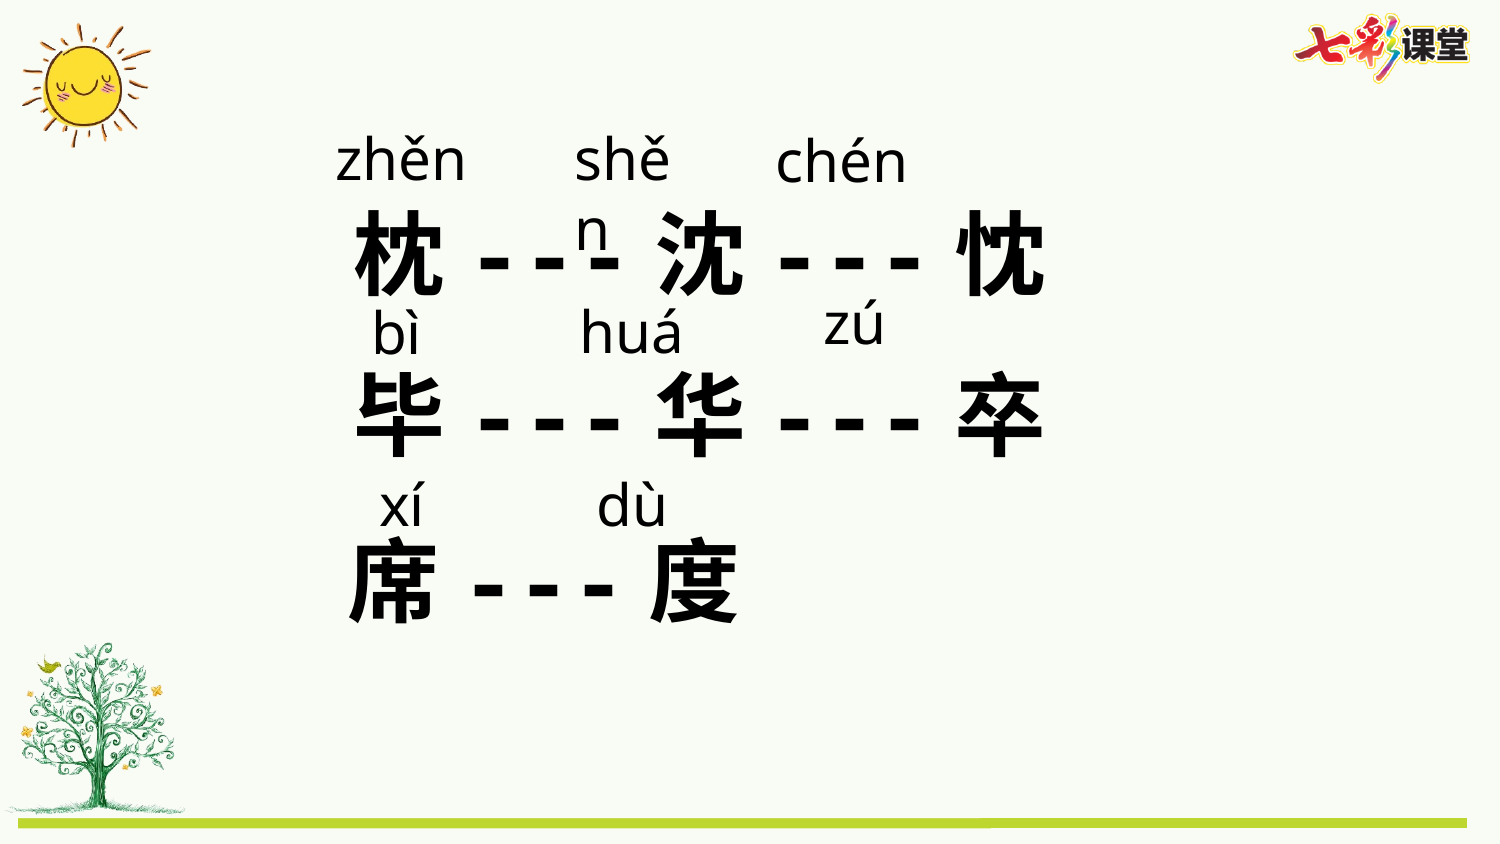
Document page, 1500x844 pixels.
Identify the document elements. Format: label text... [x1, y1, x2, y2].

text_box xí [364, 460, 440, 546]
text_box chén [760, 116, 926, 202]
text_box 席---度 [332, 516, 1044, 641]
text_box huá [564, 287, 743, 373]
picture [0, 608, 1467, 844]
text_box zú [808, 278, 913, 364]
text_box zhěn [320, 114, 496, 200]
text_box 枕---沈---忱 [338, 189, 1199, 315]
text_box shěn [559, 114, 718, 270]
text_box 毕---华---卒 [338, 350, 1075, 476]
picture [1291, 9, 1472, 87]
text_box dù [581, 460, 684, 546]
text_box bì [356, 288, 437, 374]
picture [0, 0, 173, 172]
